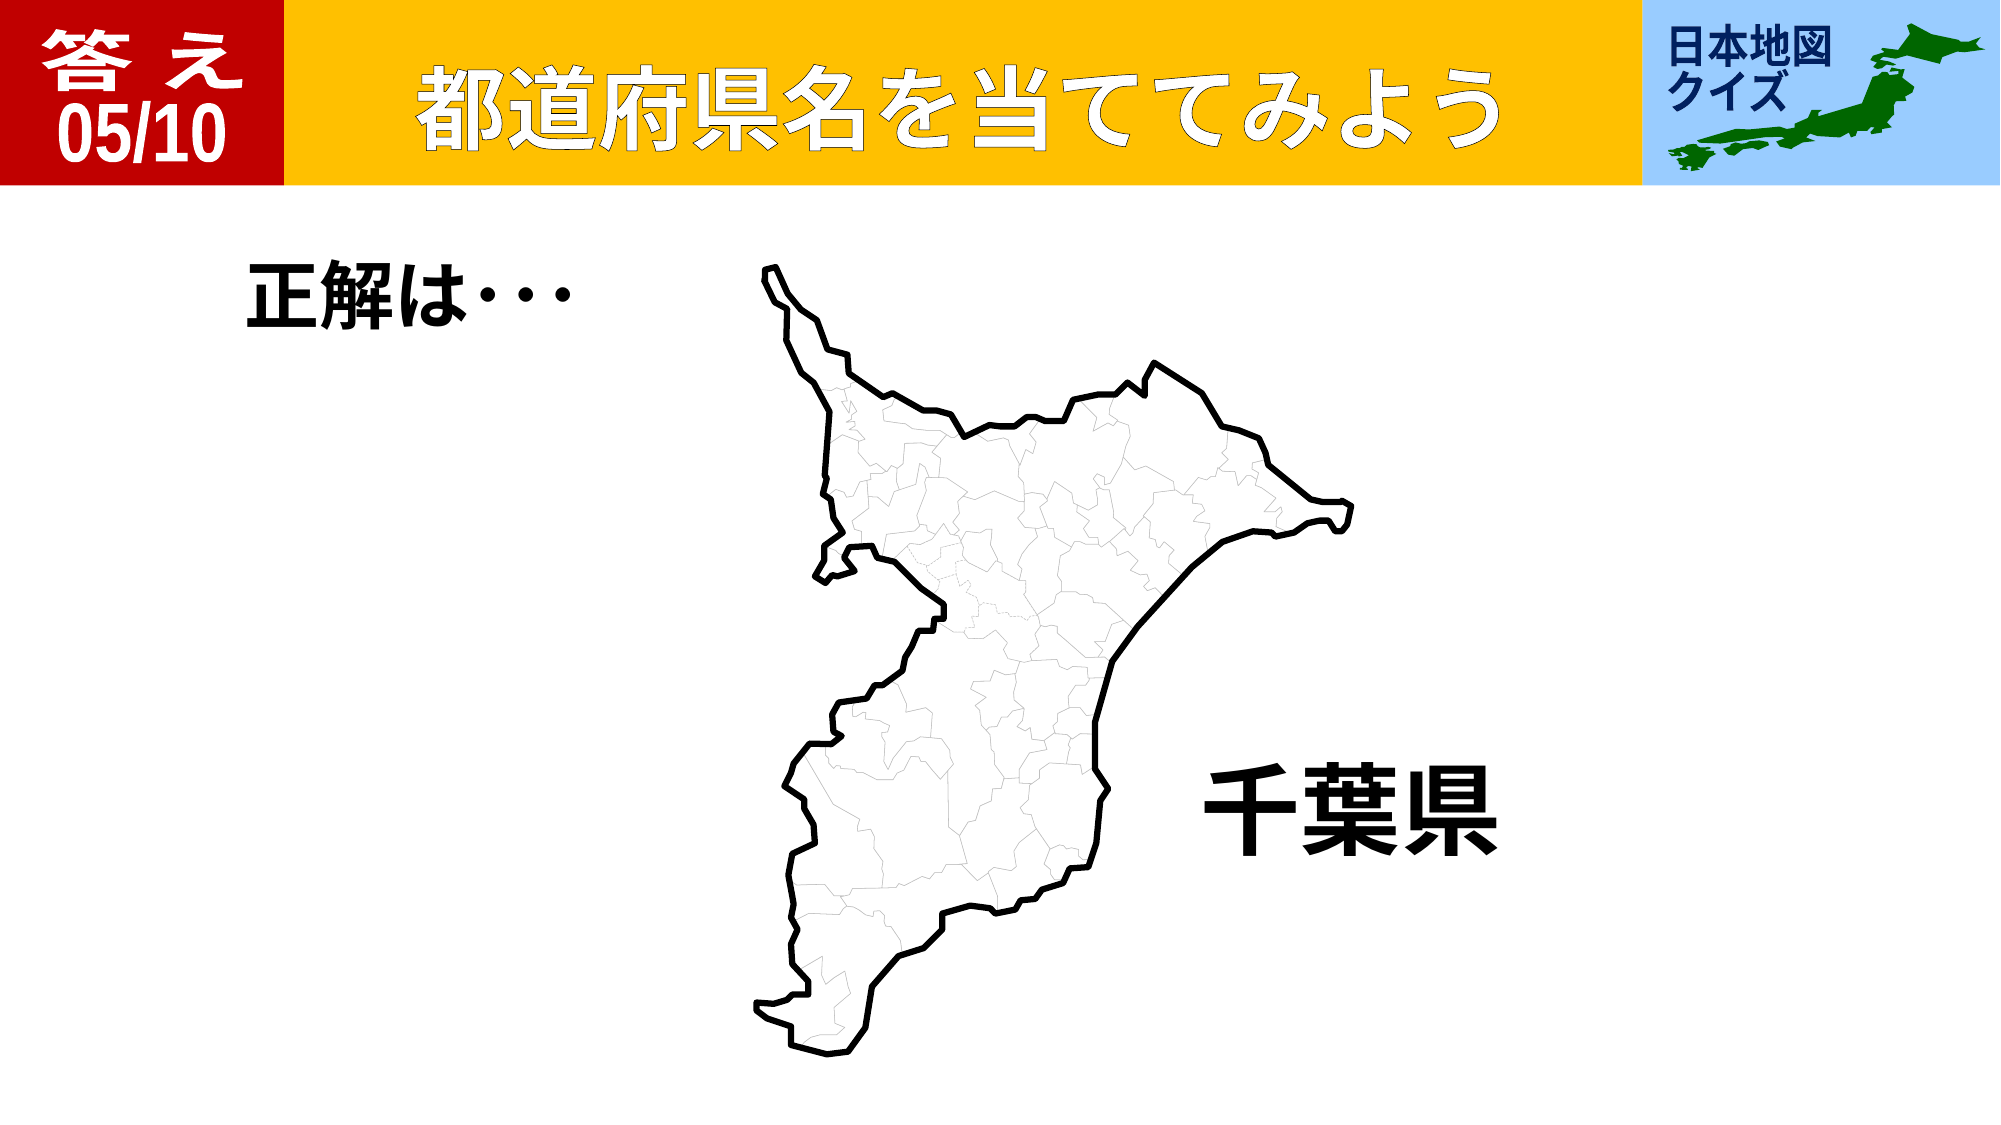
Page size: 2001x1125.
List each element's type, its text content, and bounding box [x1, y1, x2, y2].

text_box 千葉県 [1356, 739, 1517, 875]
text_box 正解は･･･ [229, 240, 597, 346]
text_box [756, 266, 1352, 1055]
